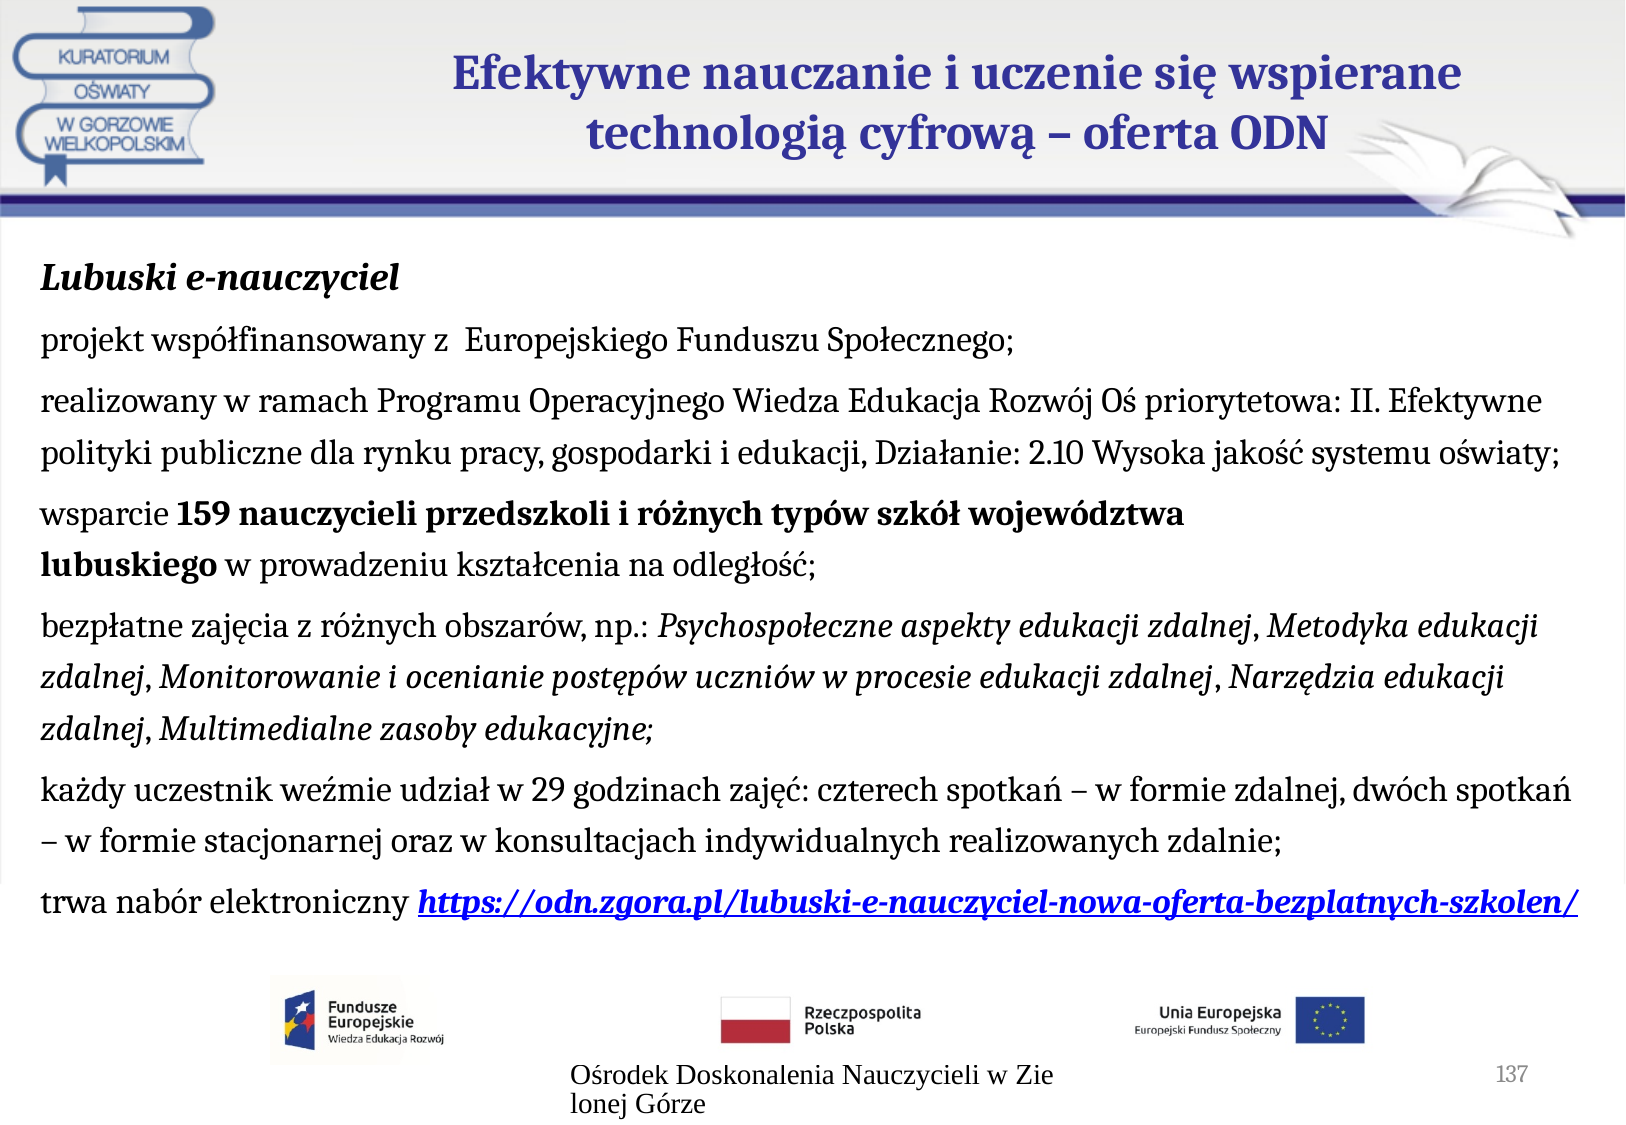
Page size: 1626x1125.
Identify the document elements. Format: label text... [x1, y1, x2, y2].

list Lubuski e-nauczyciel projekt współfinansowany z Europejskiego Funduszu Społecznego; realizowany w ramach Programu Operacyjnego Wiedza Edukacja Rozwój Oś priorytetowa: II. Efektywne polityki publiczne dla rynku pracy, gospodarki i edukacji, Działanie: 2.10 Wysoka jakość systemu oświaty; wsparcie 159 nauczycieli przedszkoli i różnych typów szkół województwa lubuskiego w prowadzeniu kształcenia na odległość; bezpłatne zajęcia z różnych obszarów, np.: Psychospołeczne aspekty edukacji zdalnej, Metodyka edukacji zdalnej, Monitorowanie i ocenianie postępów uczniów w procesie edukacji zdalnej, Narzędzia edukacji zdalnej, Multimedialne zasoby edukacyjne; każdy uczestnik weźmie udział w 29 godzinach zajęć: czterech spotkań – w formie zdalnej, dwóch spotkań – w formie stacjonarnej oraz w konsultacjach indywidualnych realizowanych zdalnie; trwa nabór elektroniczny https://odn.zgora.pl/lubuski-e-nauczyciel-nowa-oferta-bezplatnych-szkolen/ [25, 234, 1600, 938]
picture [0, 0, 1626, 1125]
slide_number 137 [1164, 1042, 1544, 1103]
footer Ośrodek Doskonalenia Nauczycieli w Zielonej Górze [555, 1073, 1070, 1103]
title Efektywne nauczanie i uczenie się wspierane technologią cyfrową – oferta ODN [317, 23, 1600, 176]
